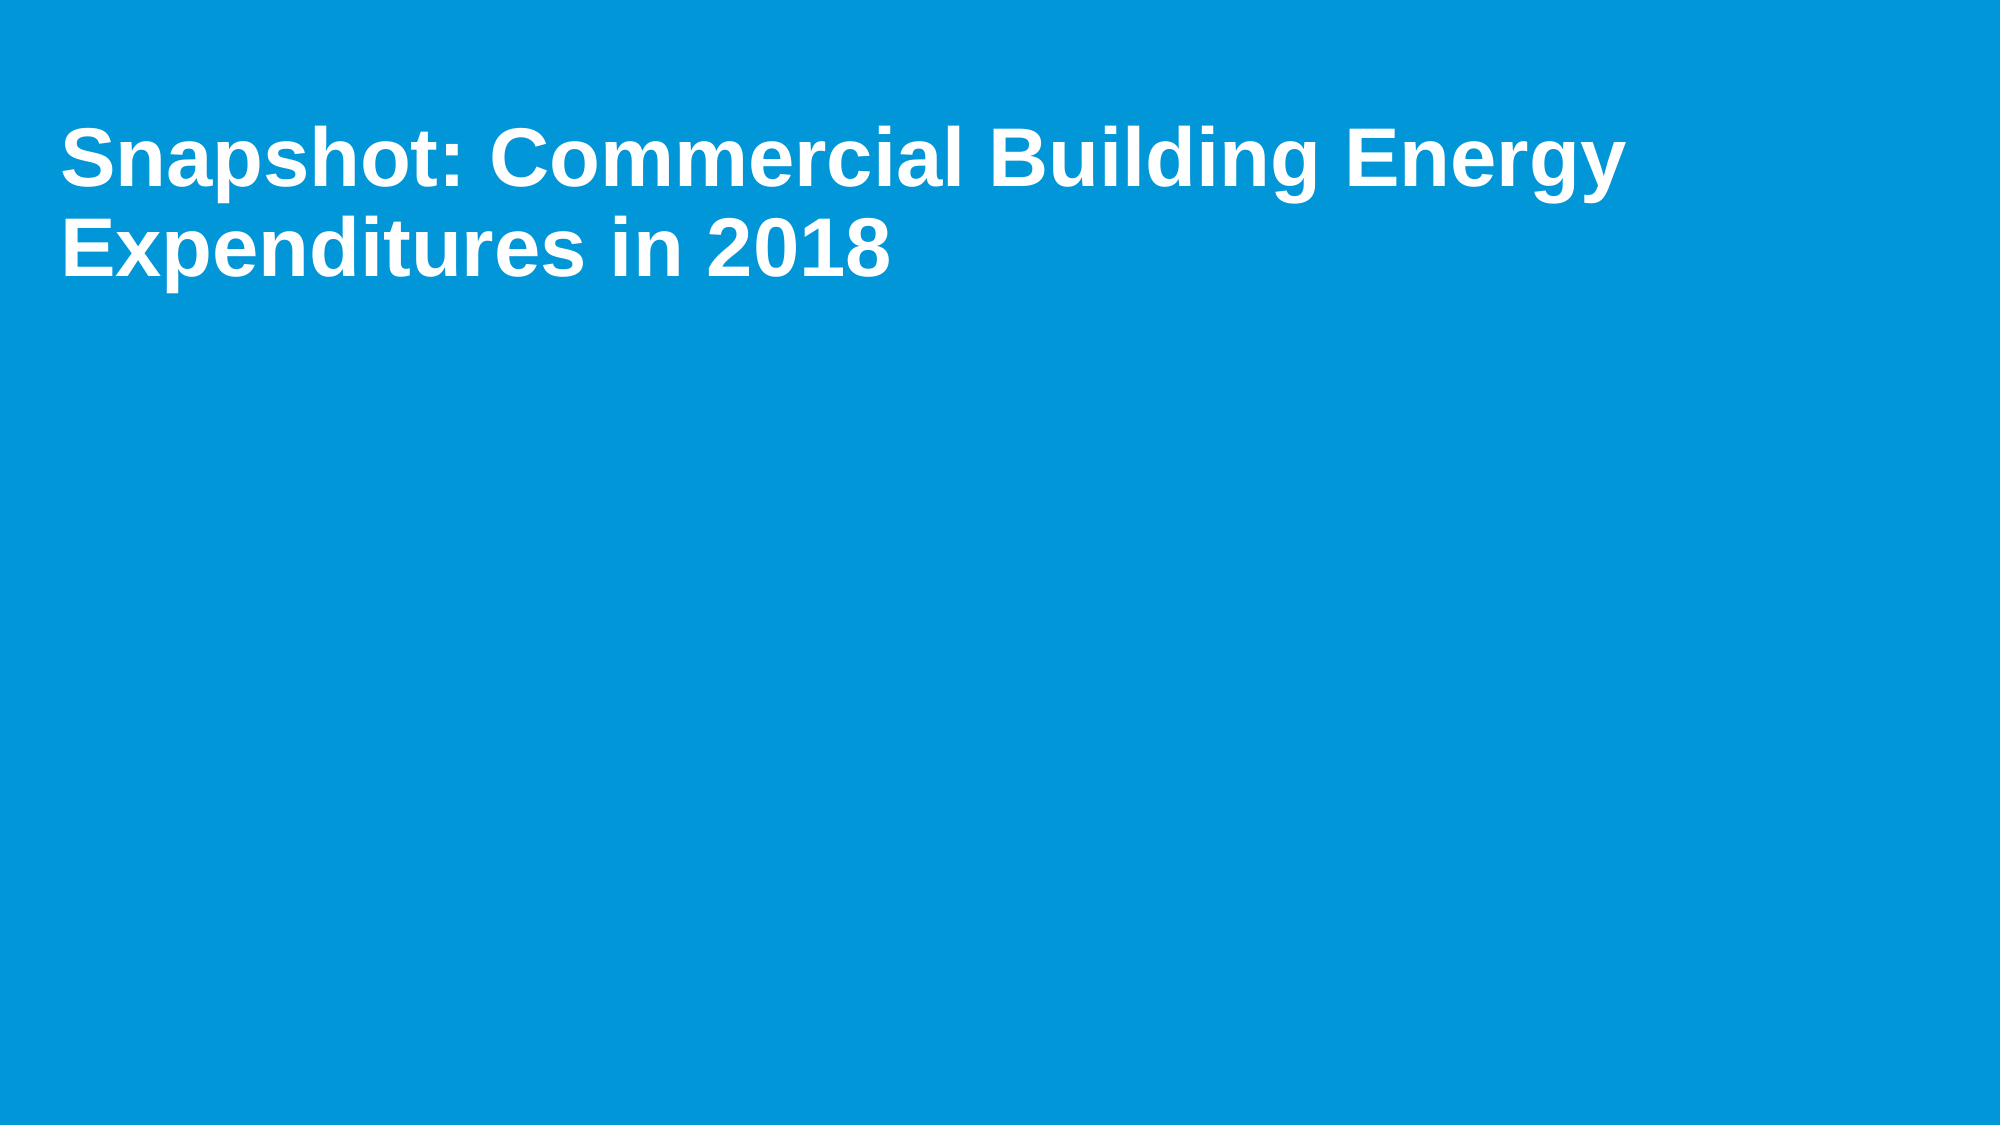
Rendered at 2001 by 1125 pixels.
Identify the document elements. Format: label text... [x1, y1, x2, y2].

title Snapshot: Commercial Building Energy Expenditures in 2018 [44, 57, 1854, 303]
